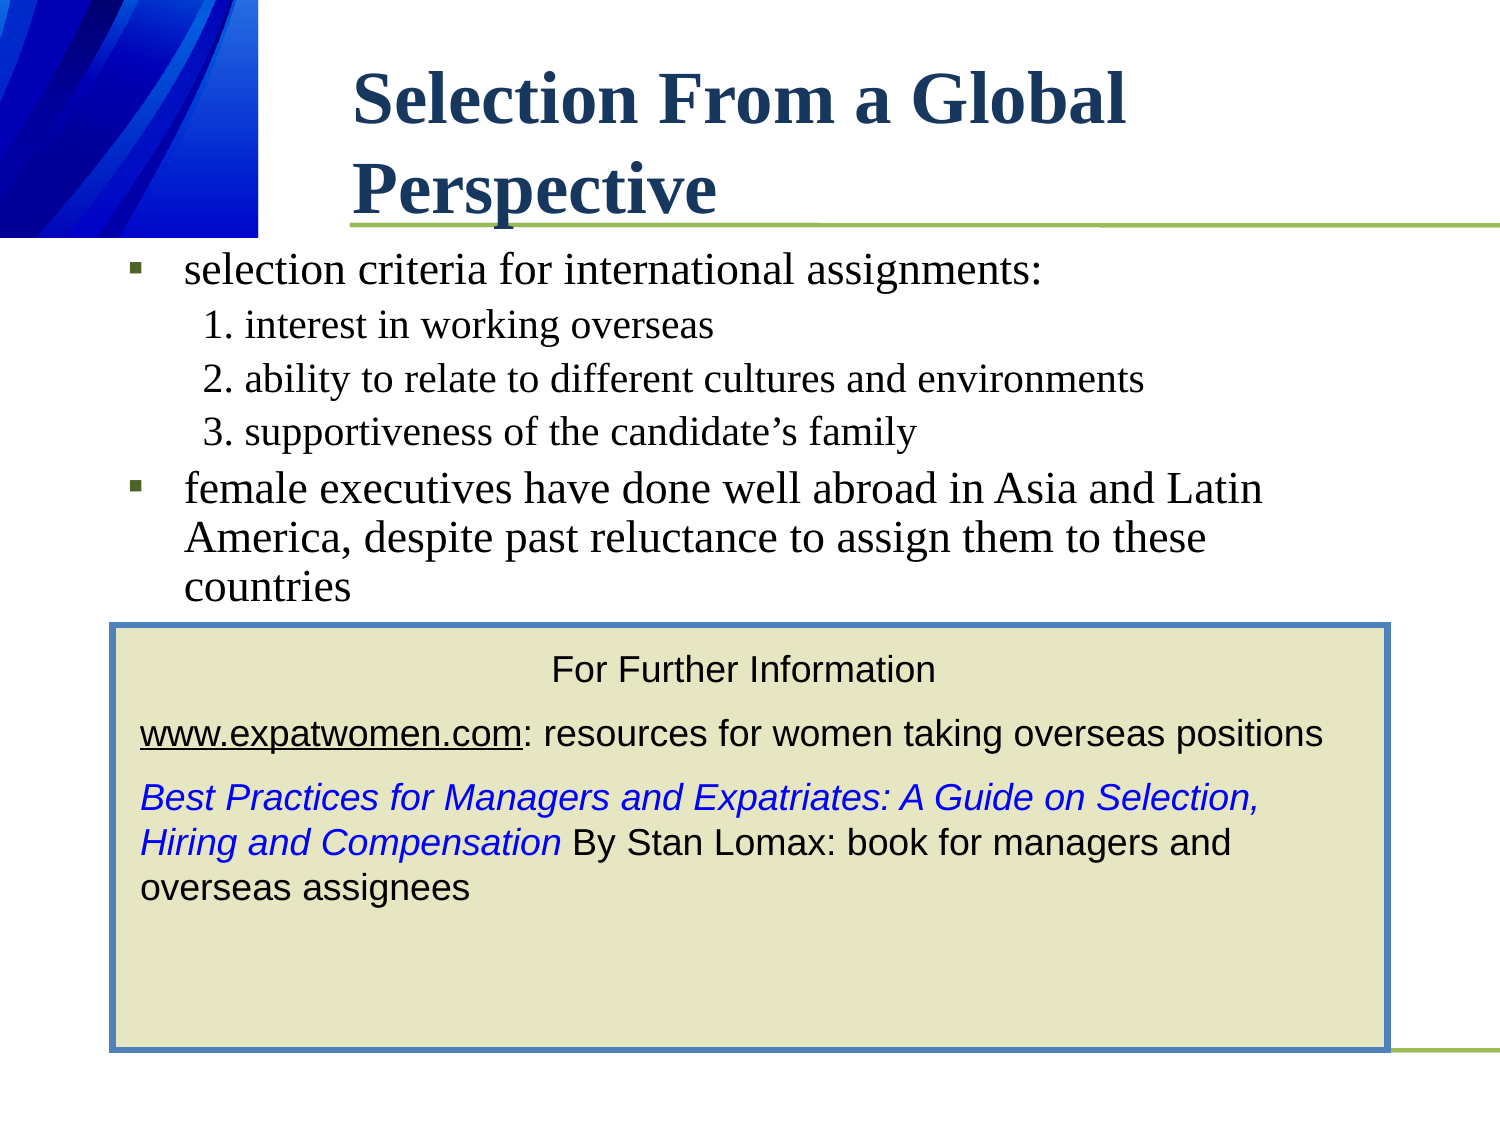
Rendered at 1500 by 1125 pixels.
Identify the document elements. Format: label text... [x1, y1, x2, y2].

title Selection From a Global Perspective [337, 45, 1425, 233]
text_box [112, 638, 1388, 1050]
picture [0, 0, 259, 238]
text_box For Further Information www.expatwomen.com: resources for women taking overseas positions Best Practices for Managers and Expatriates: A Guide on Selection, Hiring and Compensation By Stan Lomax: book for managers and overseas assignees [125, 637, 1363, 926]
text_box selection criteria for international assignments: 1. interest in working overseas 2. ability to relate to different cultures and environments 3. supportiveness of the candidate’s family female executives have done well abroad in Asia and Latin America, despite past reluctance to assign them to these countries [112, 237, 1388, 638]
